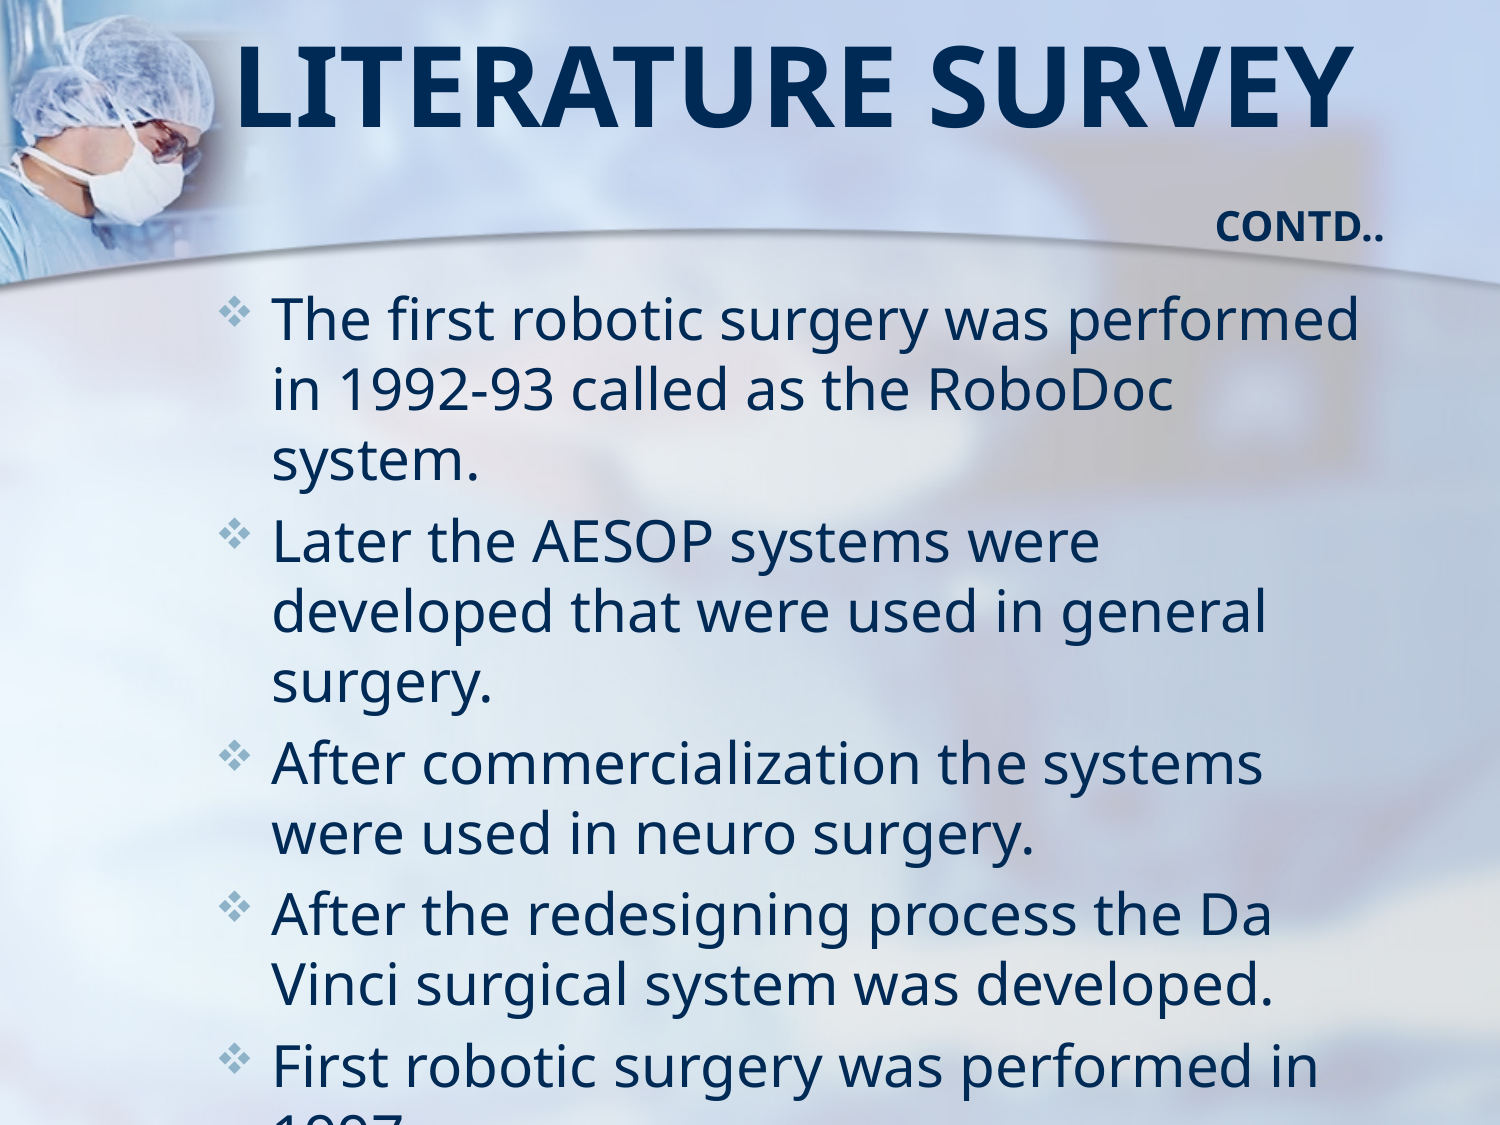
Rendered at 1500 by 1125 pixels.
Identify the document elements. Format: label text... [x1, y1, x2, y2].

picture [0, 0, 1500, 1125]
list The first robotic surgery was performed in 1992-93 called as the RoboDoc system. Later the AESOP systems were developed that were used in general surgery. After commercialization the systems were used in neuro surgery. After the redesigning process the Da Vinci surgical system was developed. First robotic surgery was performed in 1997 The surgery using robotics was limited to short distances cos of latency. [199, 274, 1413, 963]
title LITERATURE SURVEY CONTD.. [187, 49, 1401, 226]
